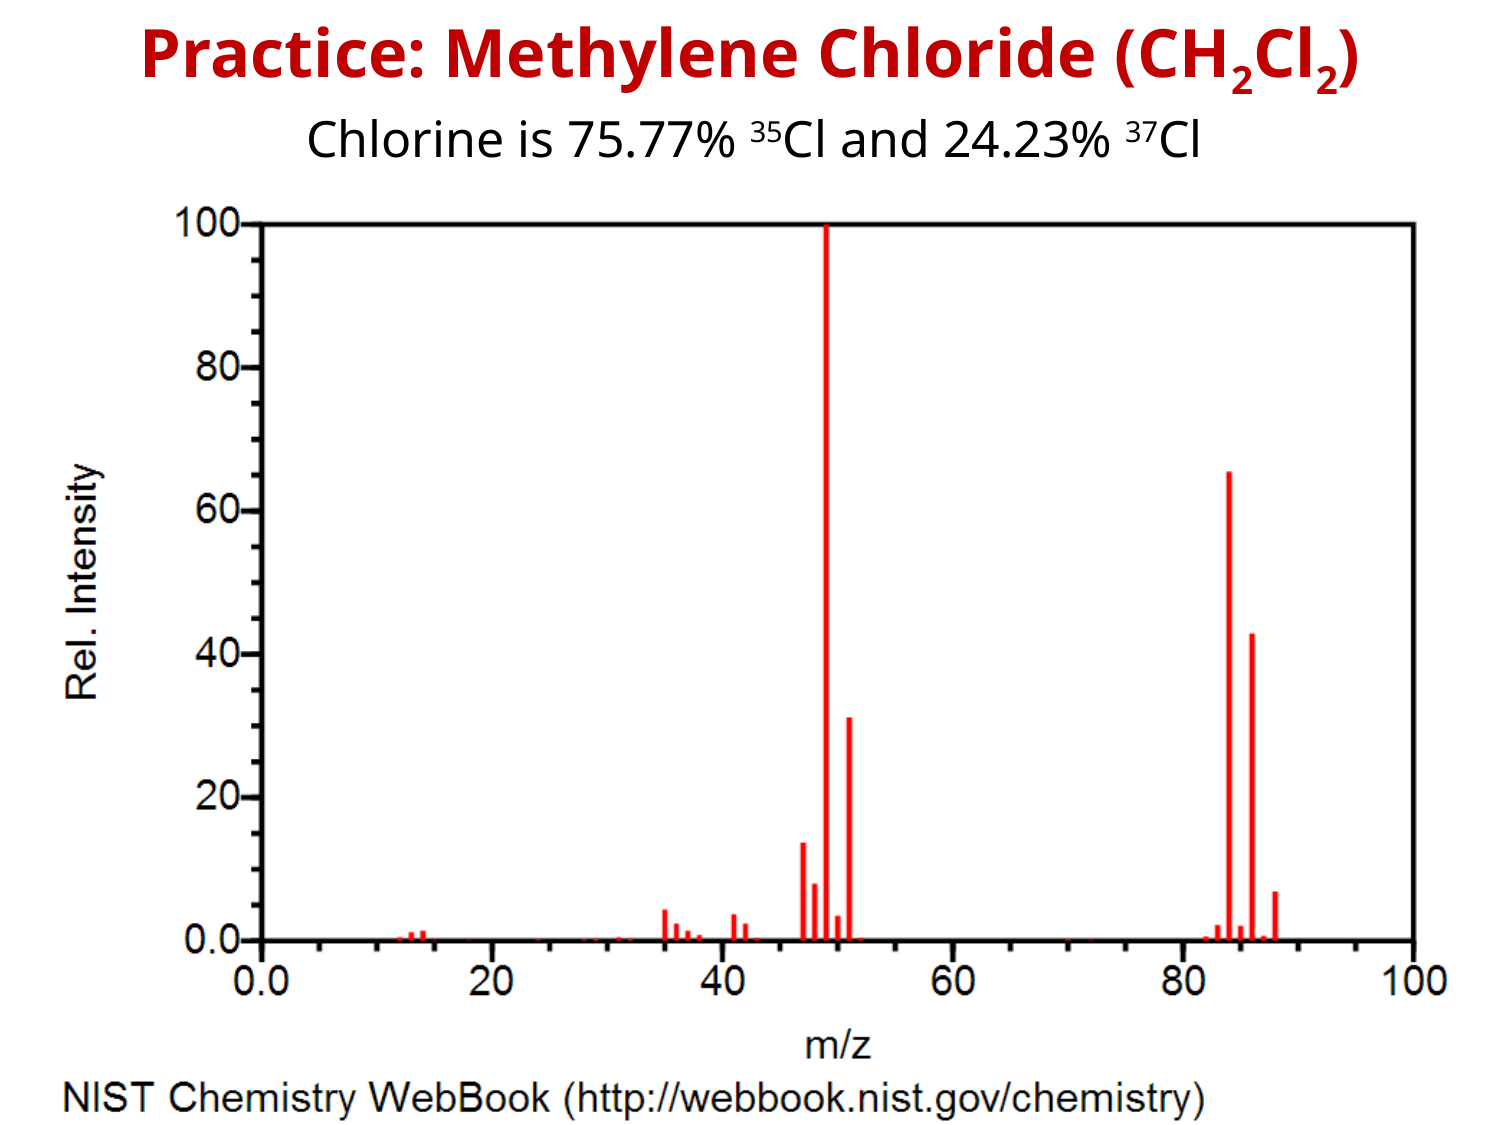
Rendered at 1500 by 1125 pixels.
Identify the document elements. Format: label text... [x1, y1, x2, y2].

text_box Chlorine is 75.77% 35Cl and 24.23% 37Cl [291, 99, 1218, 175]
picture [37, 198, 1463, 1125]
title Practice: Methylene Chloride (CH2Cl2) [0, 0, 1500, 113]
